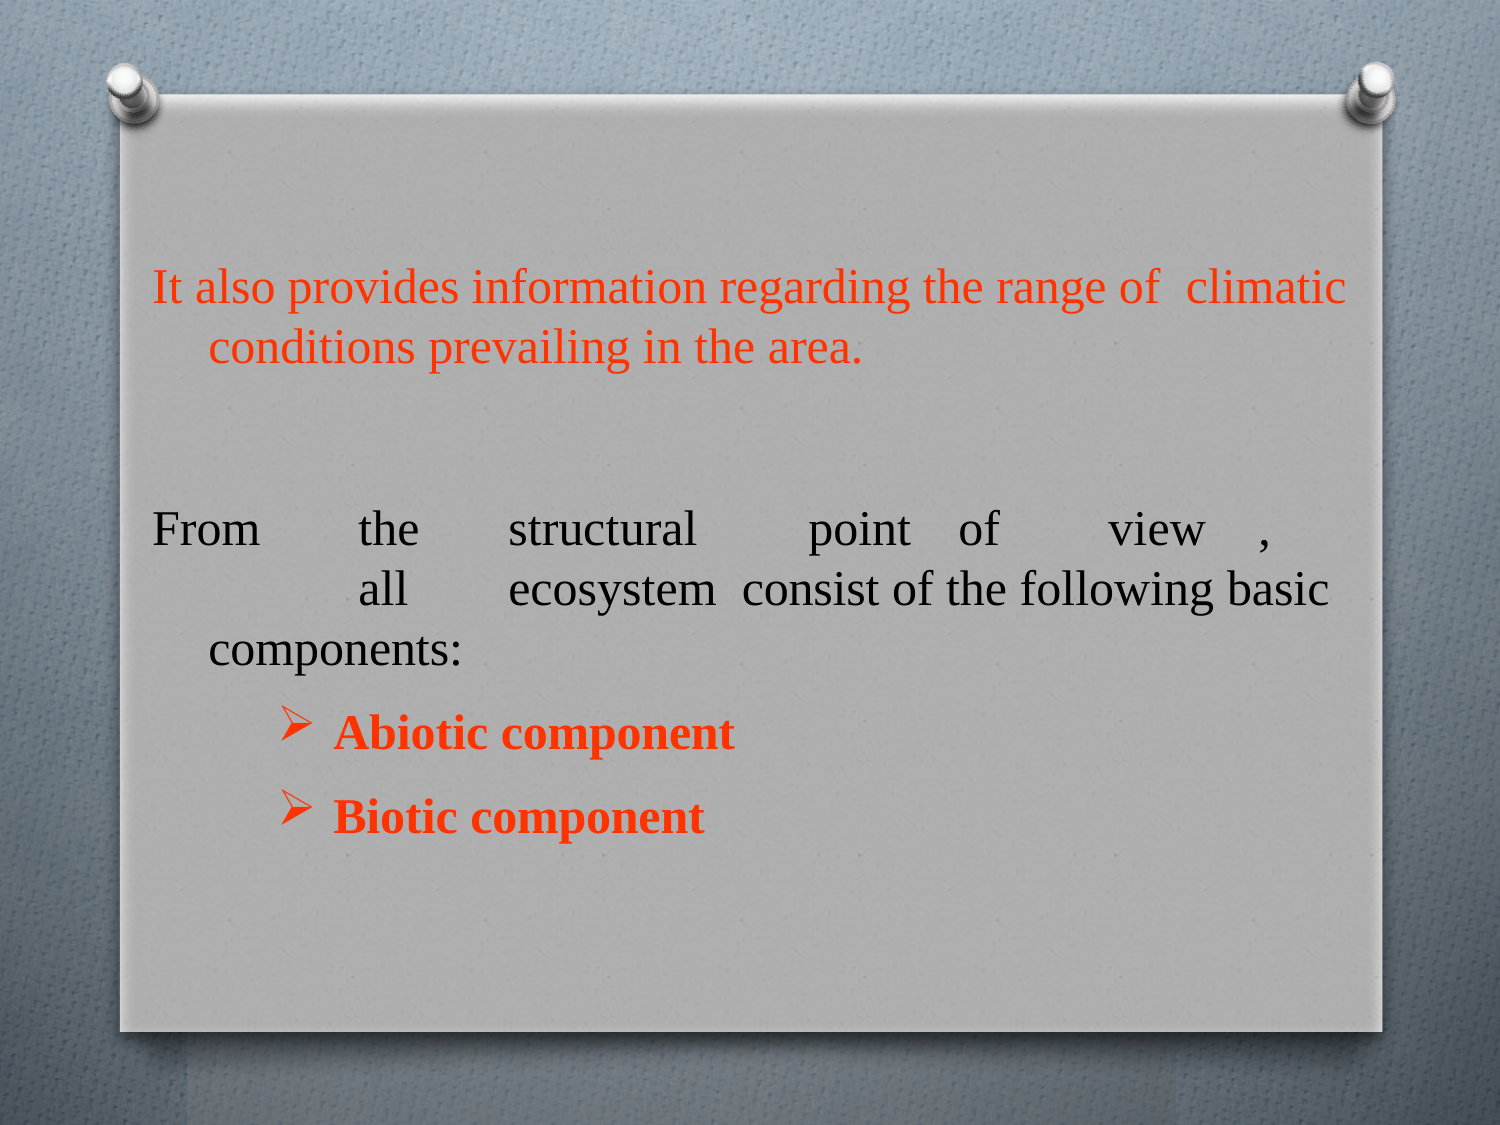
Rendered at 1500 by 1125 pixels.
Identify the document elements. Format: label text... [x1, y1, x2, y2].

text_box From the structural point of view , all ecosystem consist of the following basic components: [150, 492, 1361, 675]
title It also provides information regarding the range of climatic conditions prevailing in the area. [150, 217, 1361, 408]
text_box Abiotic component Biotic component [274, 697, 837, 844]
picture [1317, 35, 1439, 156]
picture [75, 29, 198, 153]
